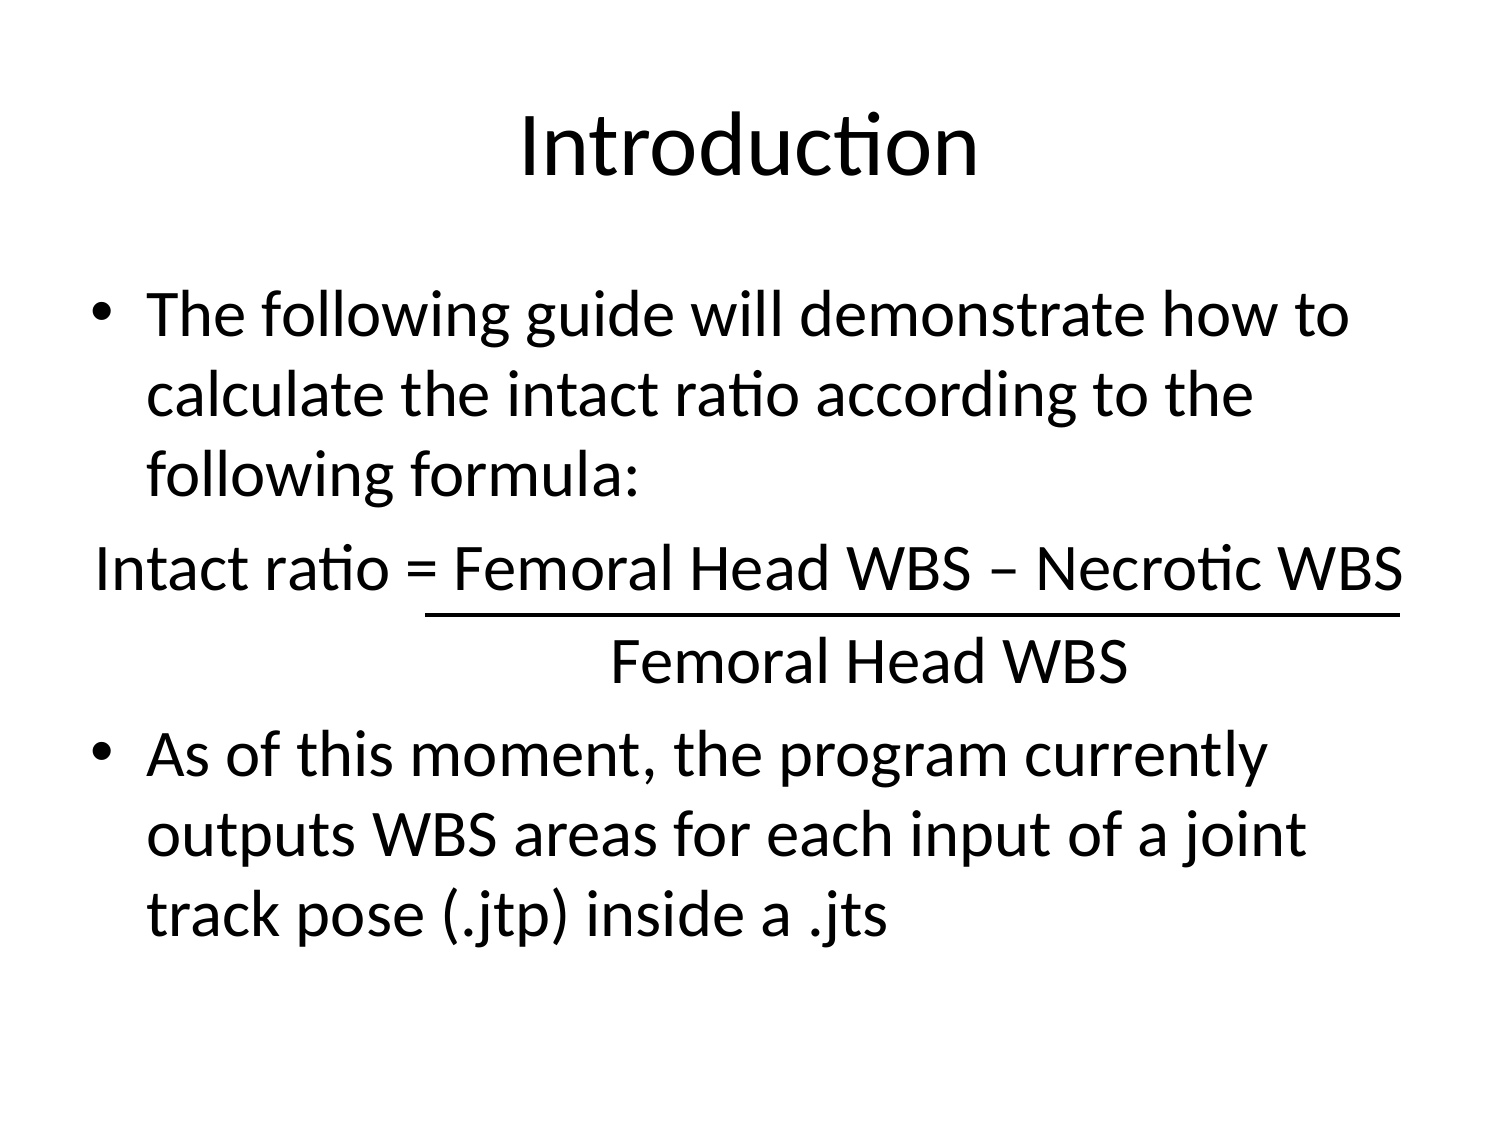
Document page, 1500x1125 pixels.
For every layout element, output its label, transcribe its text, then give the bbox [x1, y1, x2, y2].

list The following guide will demonstrate how to calculate the intact ratio according to the following formula: Intact ratio = Femoral Head WBS – Necrotic WBS Femoral Head WBS As of this moment, the program currently outputs WBS areas for each input of a joint track pose (.jtp) inside a .jts [75, 262, 1425, 1005]
title Introduction [75, 45, 1425, 233]
